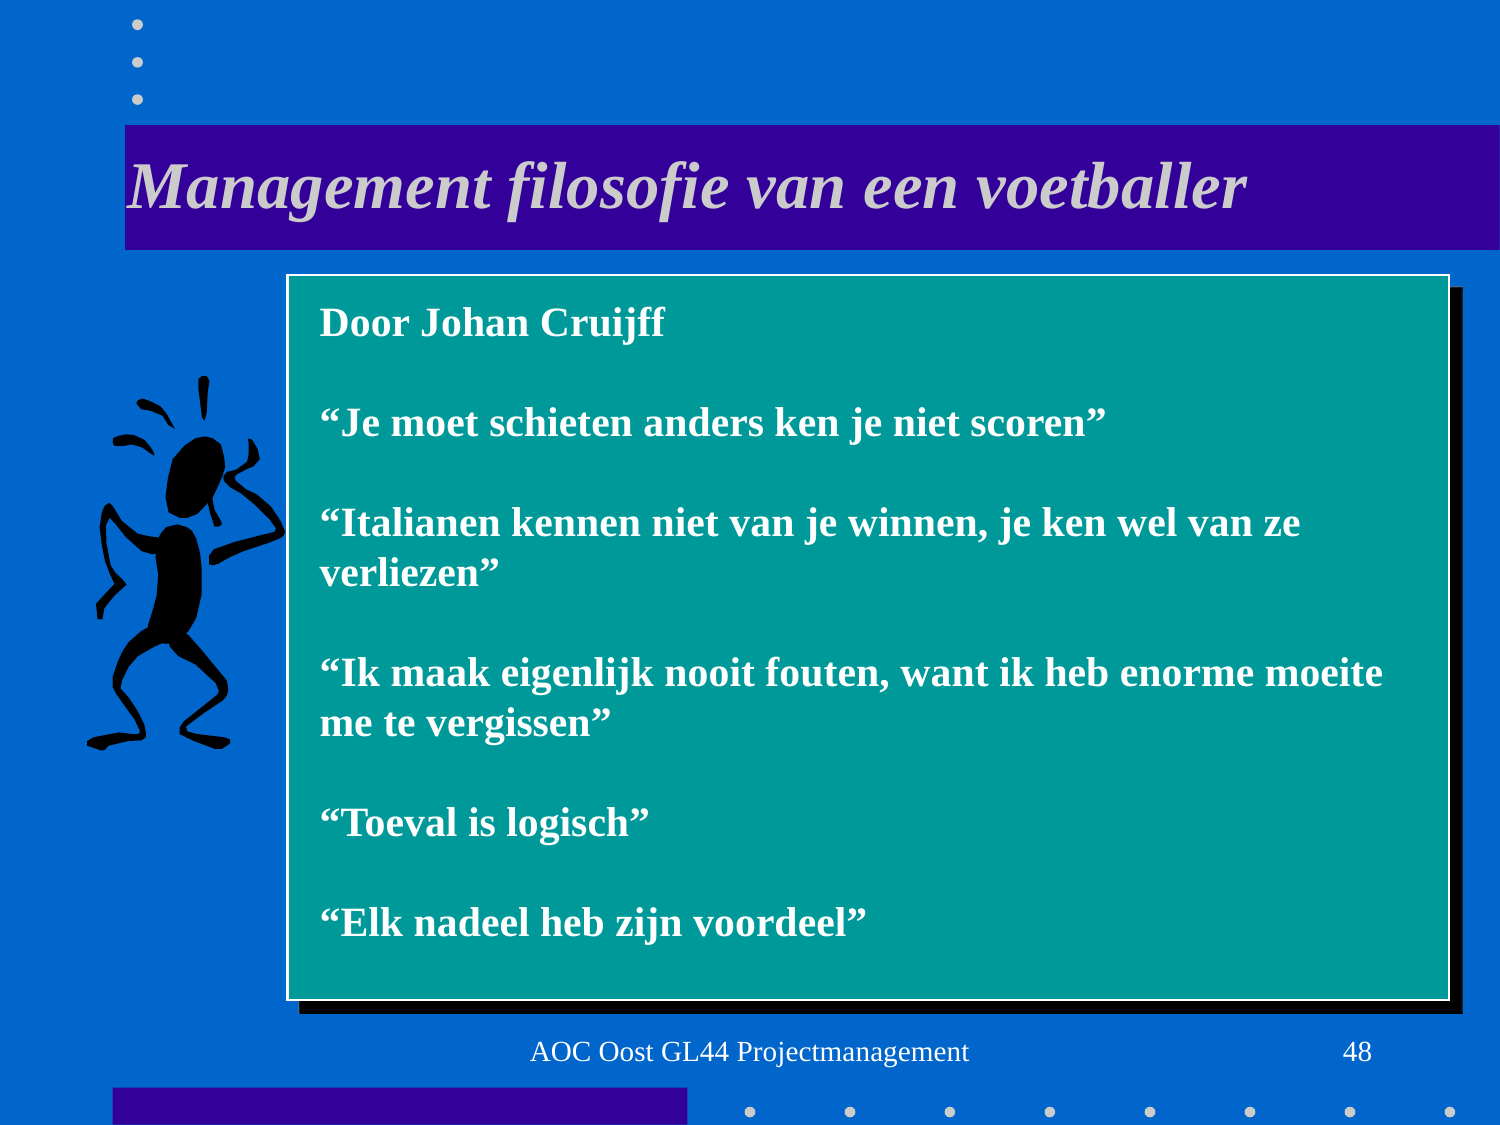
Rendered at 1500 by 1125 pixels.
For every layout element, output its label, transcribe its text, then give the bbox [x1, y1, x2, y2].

slide_number 48 [1074, 1013, 1388, 1088]
footer AOC Oost GL44 Projectmanagement [512, 1012, 988, 1088]
title Management filosofie van een voetballer [112, 88, 1388, 276]
text_box [287, 275, 1449, 1000]
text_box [86, 375, 288, 753]
text_box Door Johan Cruijff “Je moet schieten anders ken je niet scoren” “Italianen kennen niet van je winnen, je ken wel van ze verliezen” “Ik maak eigenlijk nooit fouten, want ik heb enorme moeite me te vergissen” “Toeval is logisch” “Elk nadeel heb zijn voordeel” [304, 287, 1449, 953]
